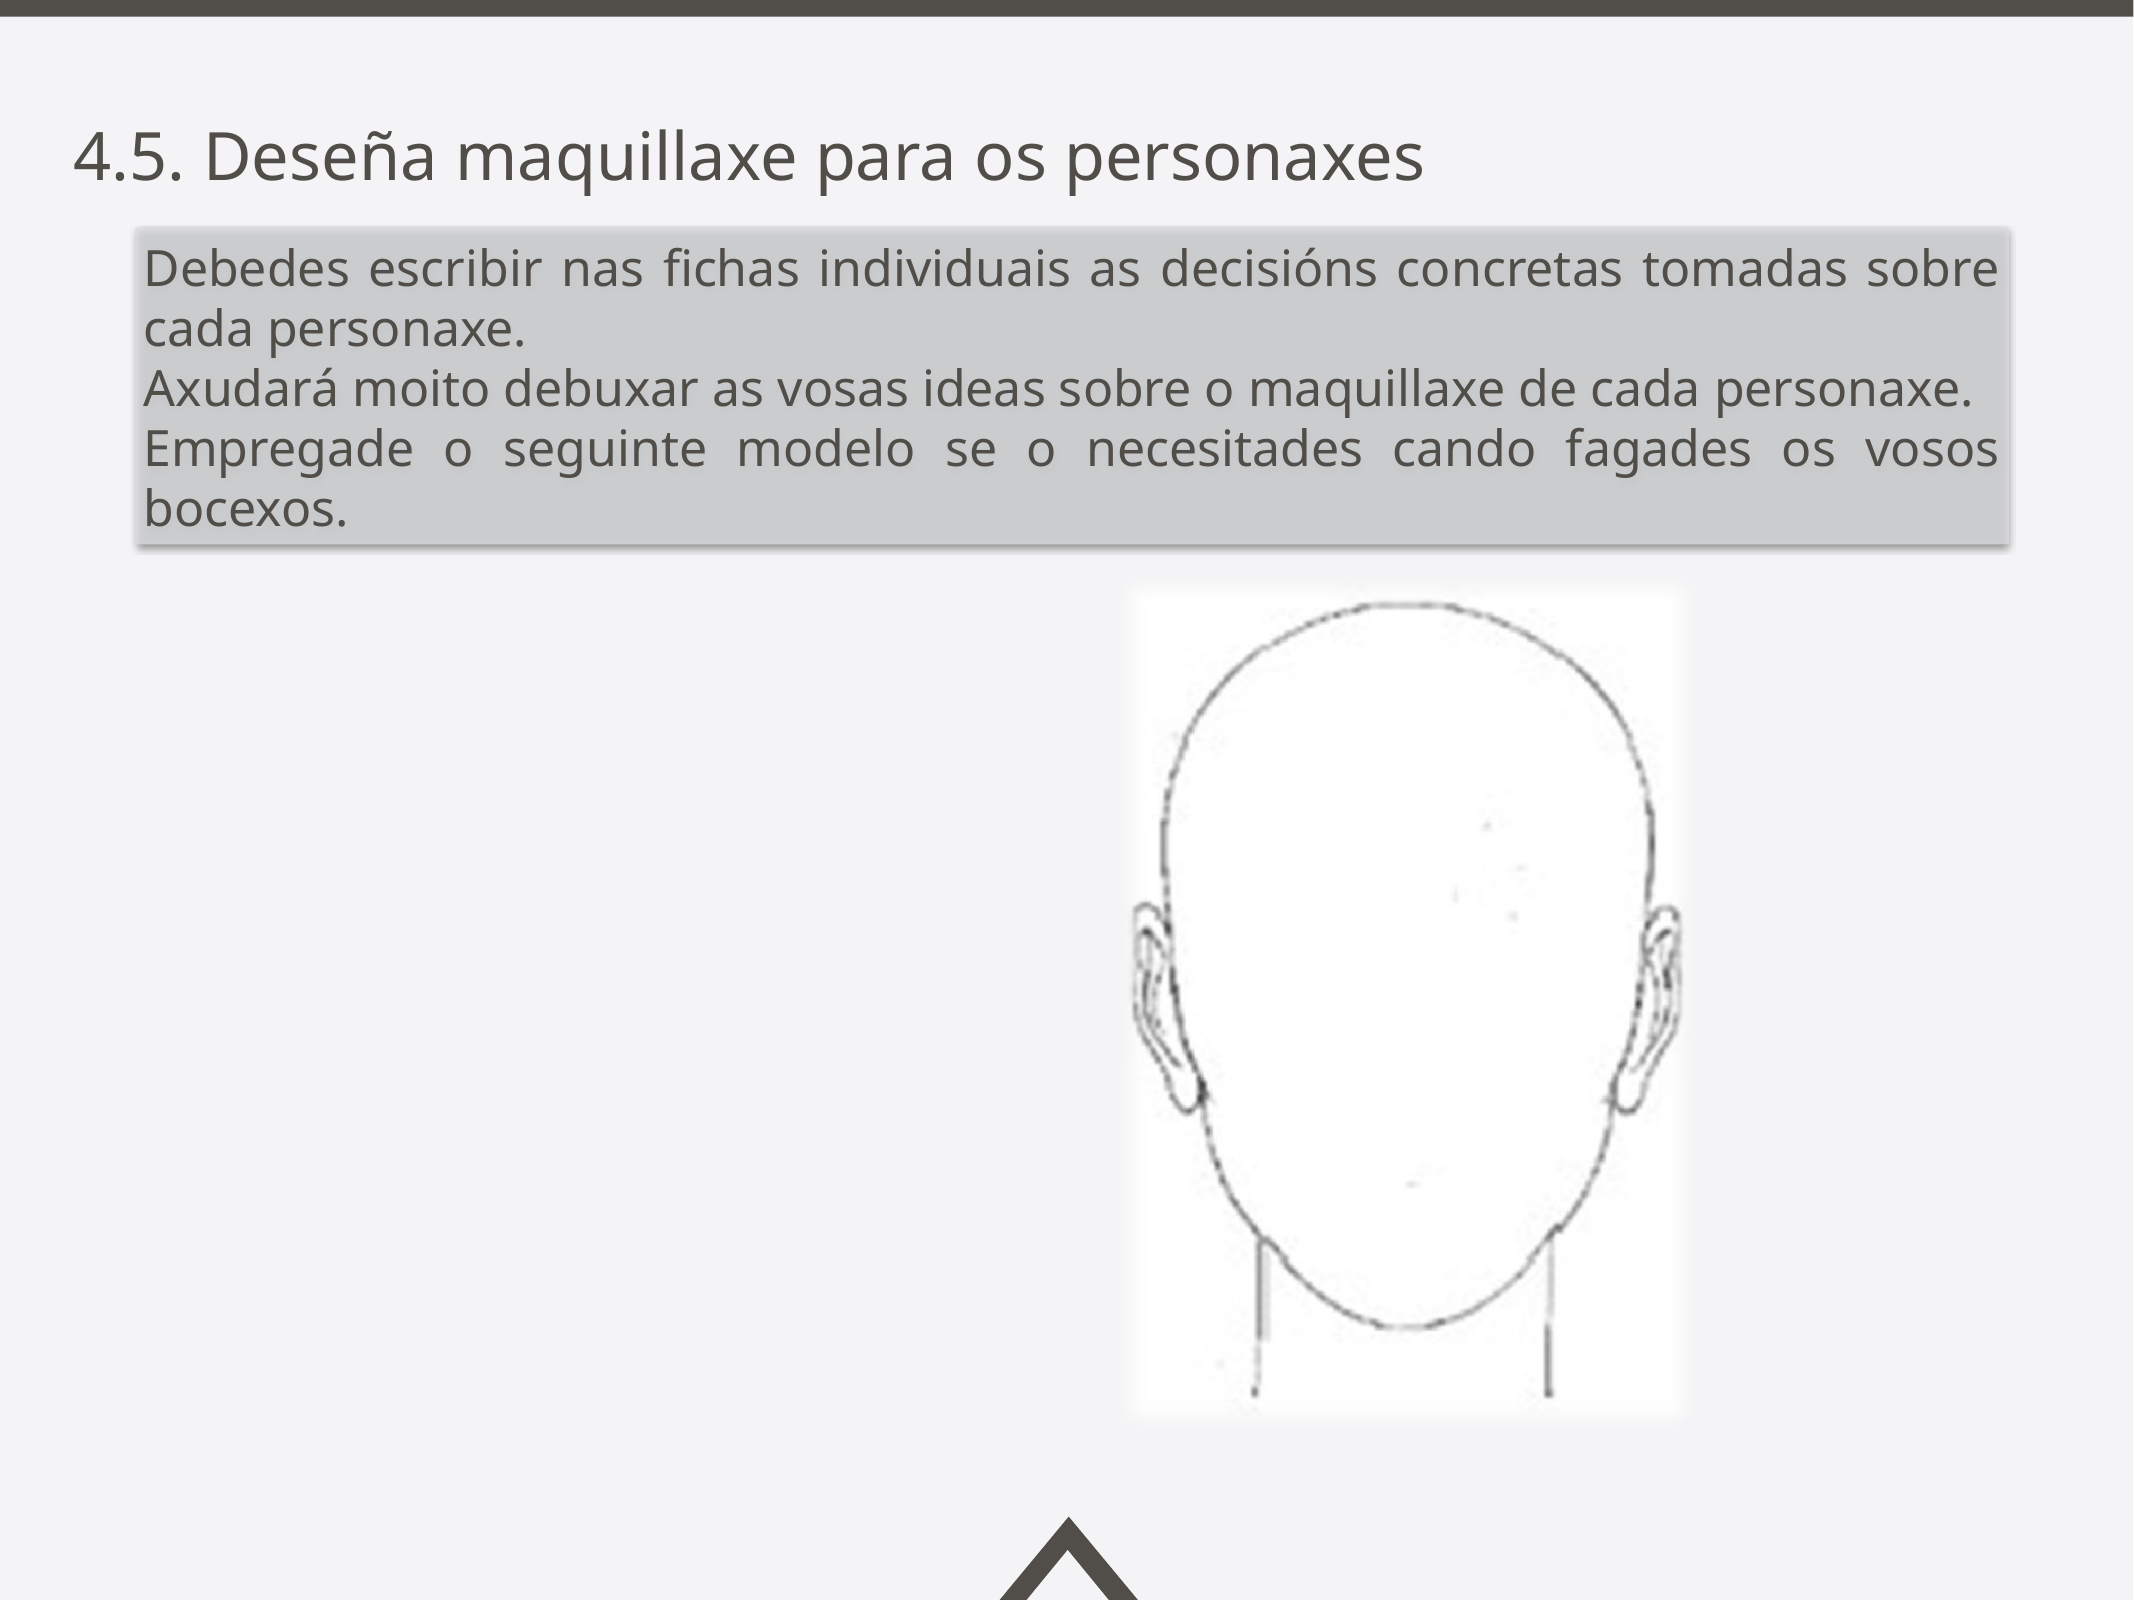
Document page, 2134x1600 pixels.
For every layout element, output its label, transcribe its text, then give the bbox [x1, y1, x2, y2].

text_box 4.5. Deseña maquillaxe para os personaxes [65, 105, 1435, 203]
picture [1111, 569, 1702, 1437]
text_box Debedes escribir nas fichas individuais as decisións concretas tomadas sobre cada personaxe. Axudará moito debuxar as vosas ideas sobre o maquillaxe de cada personaxe. Empregade o seguinte modelo se o necesitades cando fagades os vosos bocexos. [135, 227, 2009, 545]
